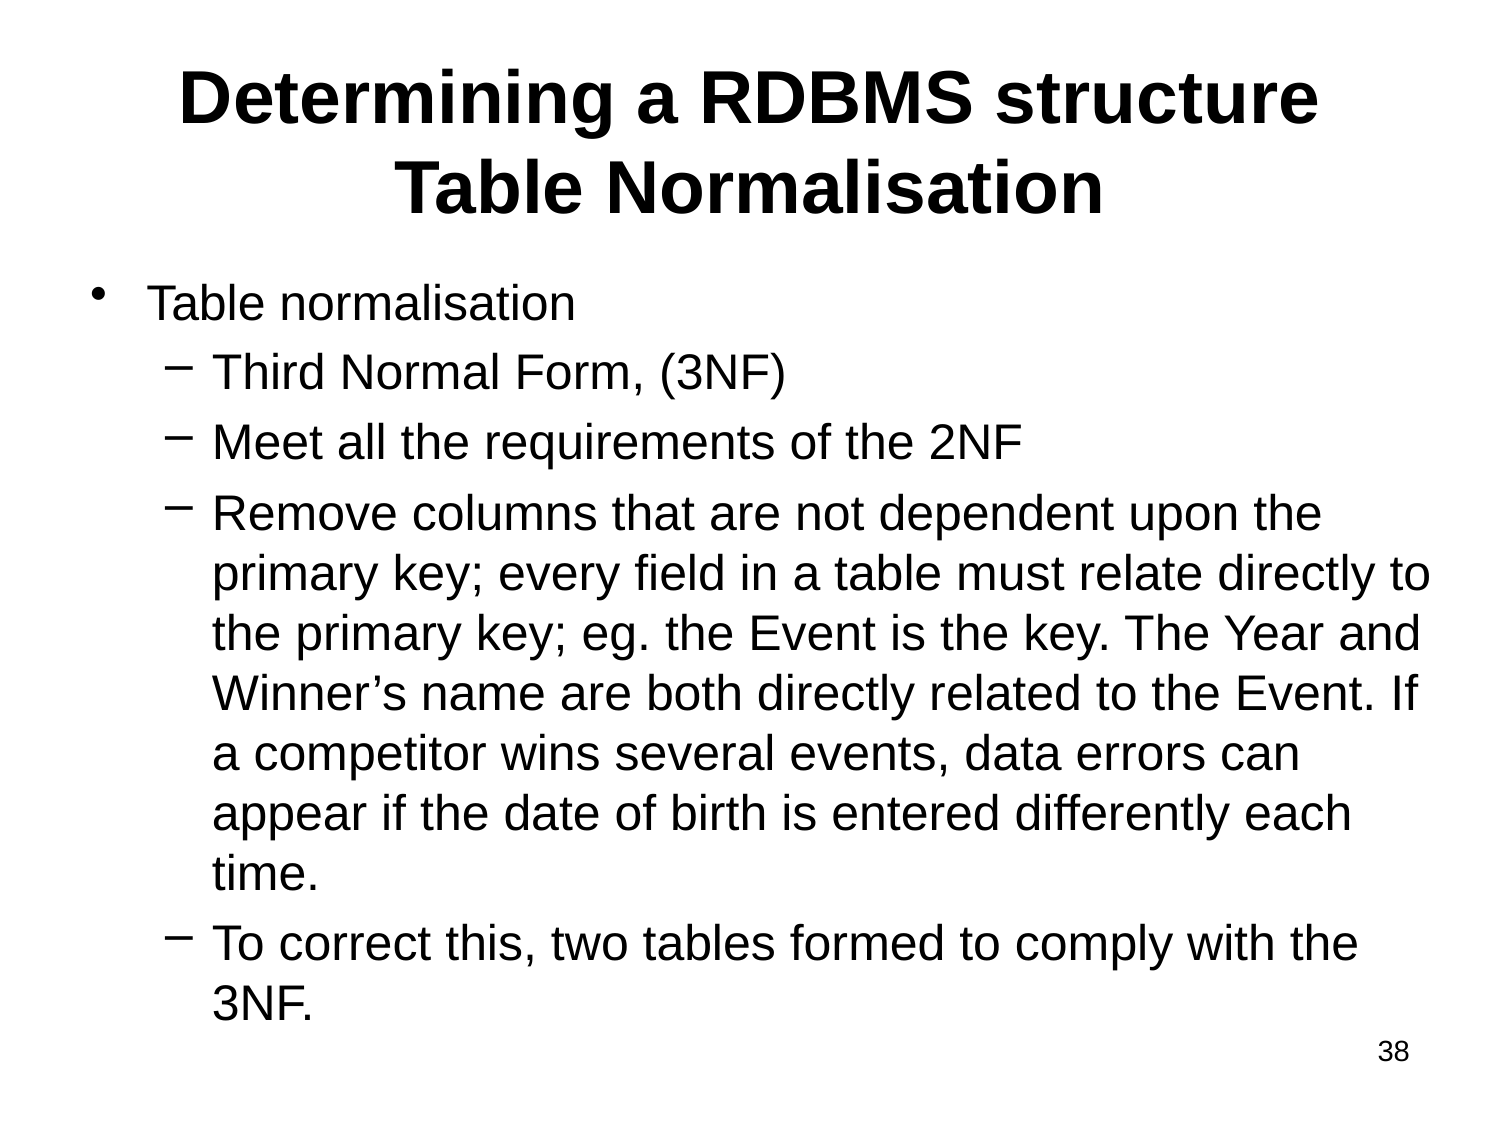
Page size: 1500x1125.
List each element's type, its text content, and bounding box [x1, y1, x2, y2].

list Table normalisation Third Normal Form, (3NF) Meet all the requirements of the 2NF Remove columns that are not dependent upon the primary key; every field in a table must relate directly to the primary key; eg. the Event is the key. The Year and Winner’s name are both directly related to the Event. If a competitor wins several events, data errors can appear if the date of birth is entered differently each time. To correct this, two tables formed to comply with the 3NF. [74, 262, 1466, 1067]
title Determining a RDBMS structure Table Normalisation [74, 44, 1426, 233]
slide_number 38 [1074, 1024, 1426, 1103]
